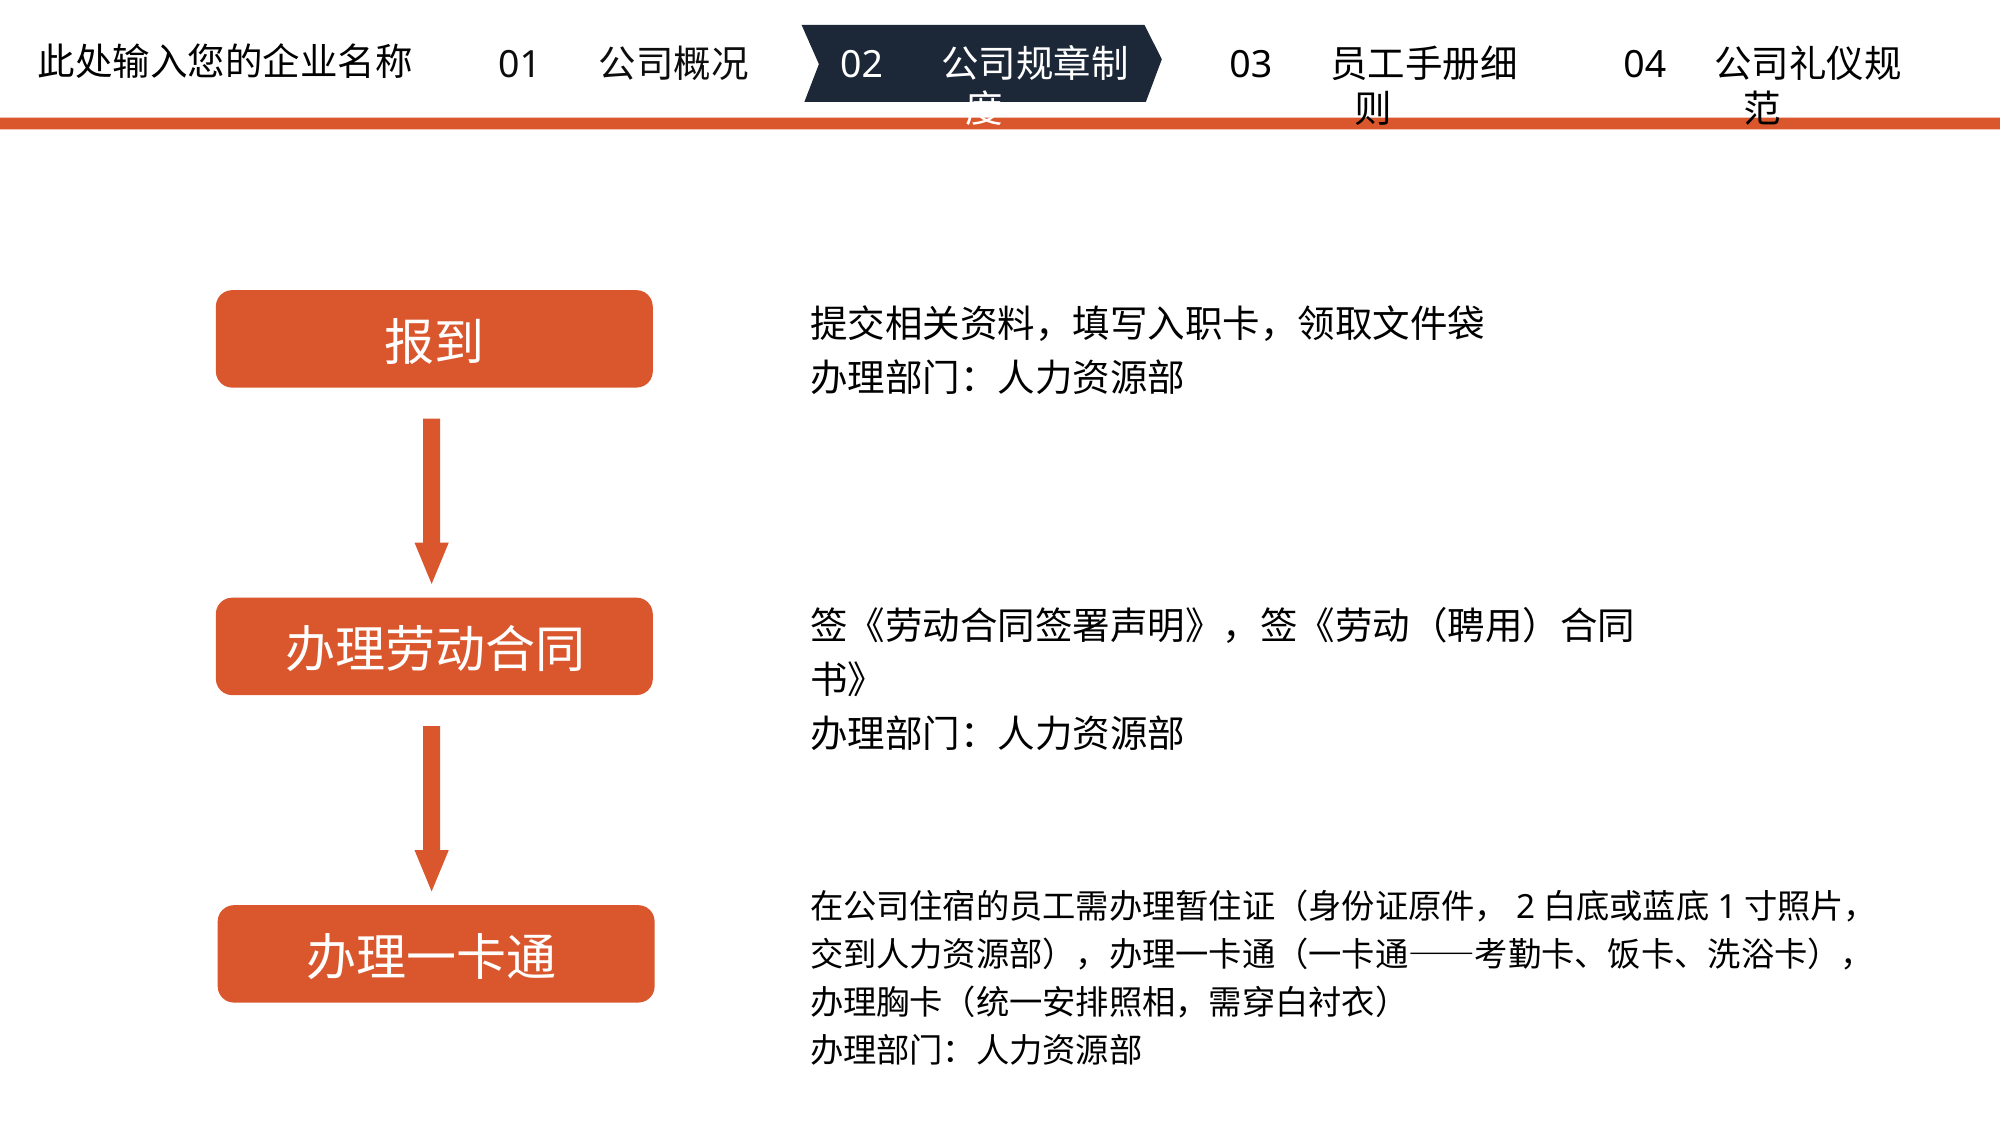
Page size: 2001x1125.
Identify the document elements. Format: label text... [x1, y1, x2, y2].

text_box 此处输入您的企业名称 [17, 30, 432, 91]
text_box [215, 597, 653, 696]
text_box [215, 290, 653, 388]
text_box [414, 418, 449, 584]
text_box [1543, 117, 1593, 130]
text_box [414, 726, 449, 892]
text_box 04 公司礼仪规范 [1593, 32, 1932, 138]
text_box 02 公司规章制度 [815, 32, 1154, 138]
text_box 在公司住宿的员工需办理暂住证（身份证原件，2白底或蓝底1寸照片，交到人力资源部），办理一卡通（一卡通——考勤卡、饭卡、洗浴卡），办理胸卡（统一安排照相，需穿白衬衣） 办理部门：人力资源部 [795, 870, 1863, 1077]
text_box [0, 117, 815, 130]
text_box 01 公司概况 [482, 32, 765, 93]
text_box [800, 23, 1150, 58]
text_box [802, 71, 815, 103]
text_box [217, 905, 655, 1003]
text_box 签《劳动合同签署声明》，签《劳动（聘用）合同书》 办理部门：人力资源部 [795, 585, 1716, 762]
text_box [1932, 117, 2000, 130]
text_box 03 员工手册细则 [1204, 32, 1543, 138]
text_box [1154, 117, 1204, 130]
text_box 提交相关资料，填写入职卡，领取文件袋 办理部门：人力资源部 [795, 283, 1716, 407]
text_box [1154, 41, 1163, 84]
